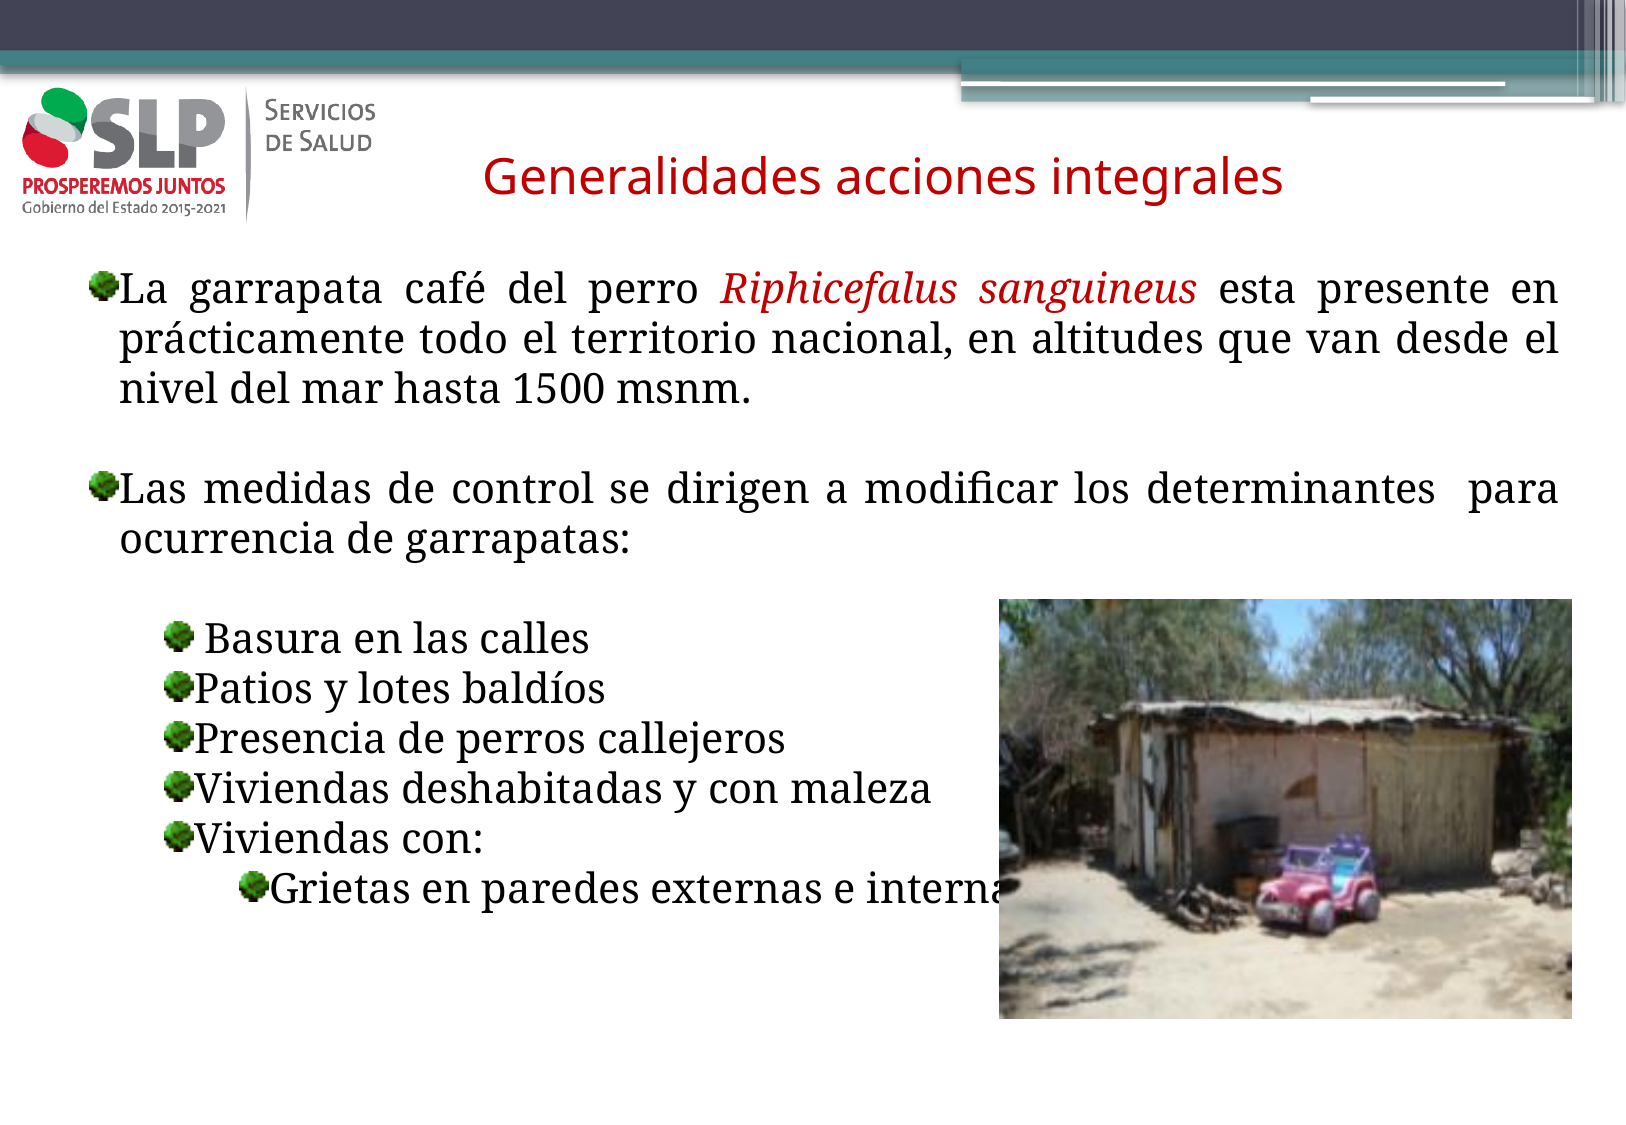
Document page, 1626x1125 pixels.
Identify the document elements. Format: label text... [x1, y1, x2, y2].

picture [164, 821, 194, 852]
picture [999, 599, 1572, 1019]
picture [239, 871, 269, 902]
picture [164, 721, 194, 752]
picture [89, 271, 119, 301]
picture [164, 771, 194, 802]
picture [164, 671, 194, 702]
picture [164, 621, 194, 652]
text_box Generalidades acciones integrales [468, 137, 1300, 213]
text_box La garrapata café del perro Riphicefalus sanguineus esta presente en prácticamente todo el territorio nacional, en altitudes que van desde el nivel del mar hasta 1500 msnm. Las medidas de control se dirigen a modificar los determinantes para ocurrencia de garrapatas: Basura en las calles Patios y lotes baldíos Presencia de perros callejeros Viviendas deshabitadas y con maleza Viviendas con: Grietas en paredes externas e internas [74, 253, 1575, 919]
picture [89, 471, 119, 501]
picture [22, 87, 376, 226]
